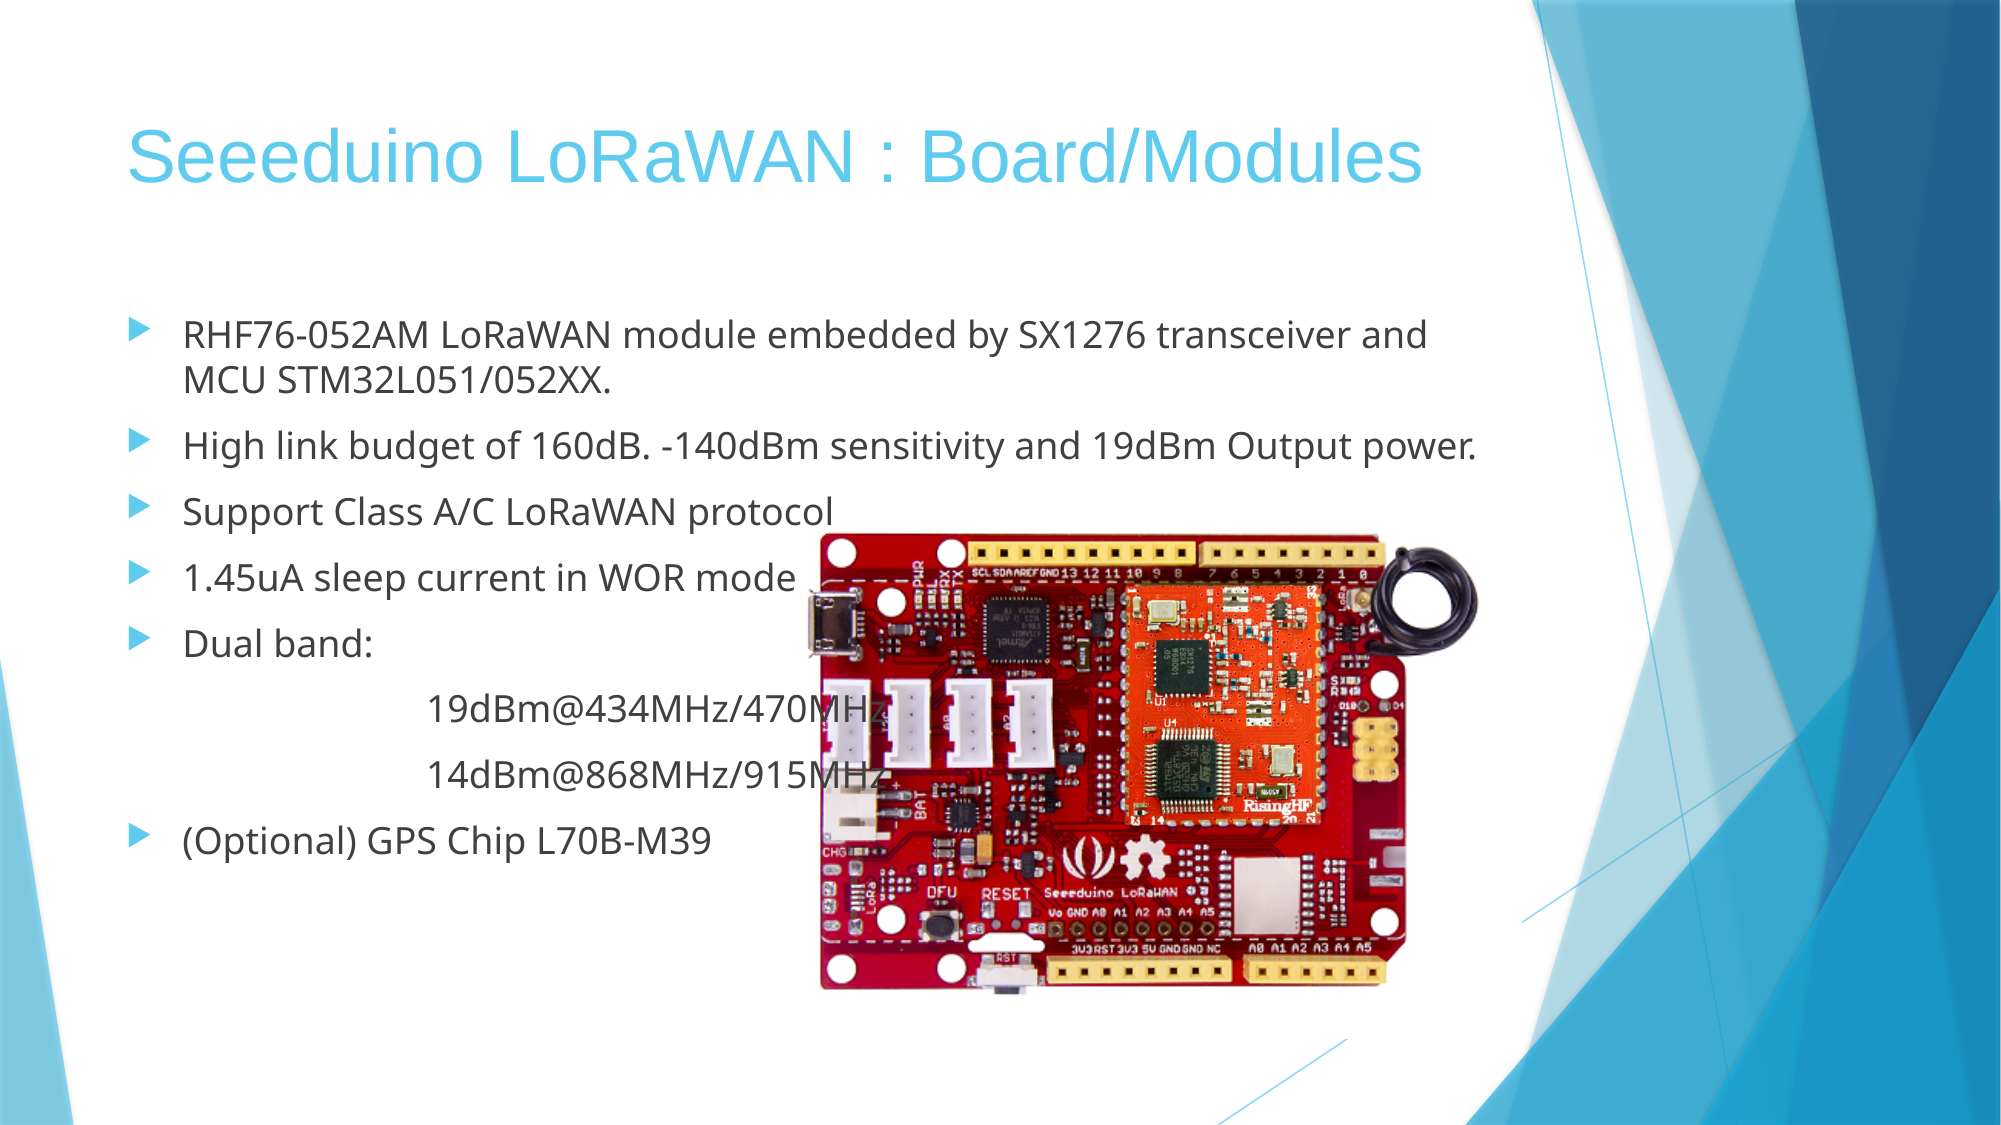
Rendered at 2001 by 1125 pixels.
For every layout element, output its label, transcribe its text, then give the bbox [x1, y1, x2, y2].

picture [752, 457, 1522, 1039]
list RHF76-052AM LoRaWAN module embedded by SX1276 transceiver and MCU STM32L051/052XX. High link budget of 160dB. -140dBm sensitivity and 19dBm Output power. Support Class A/C LoRaWAN protocol 1.45uA sleep current in WOR mode Dual band: 19dBm@434MHz/470MHz 14dBm@868MHz/915MHz (Optional) GPS Chip L70B-M39 [111, 303, 1522, 1078]
title Seeeduino LoRaWAN : Board/Modules [111, 99, 1522, 252]
